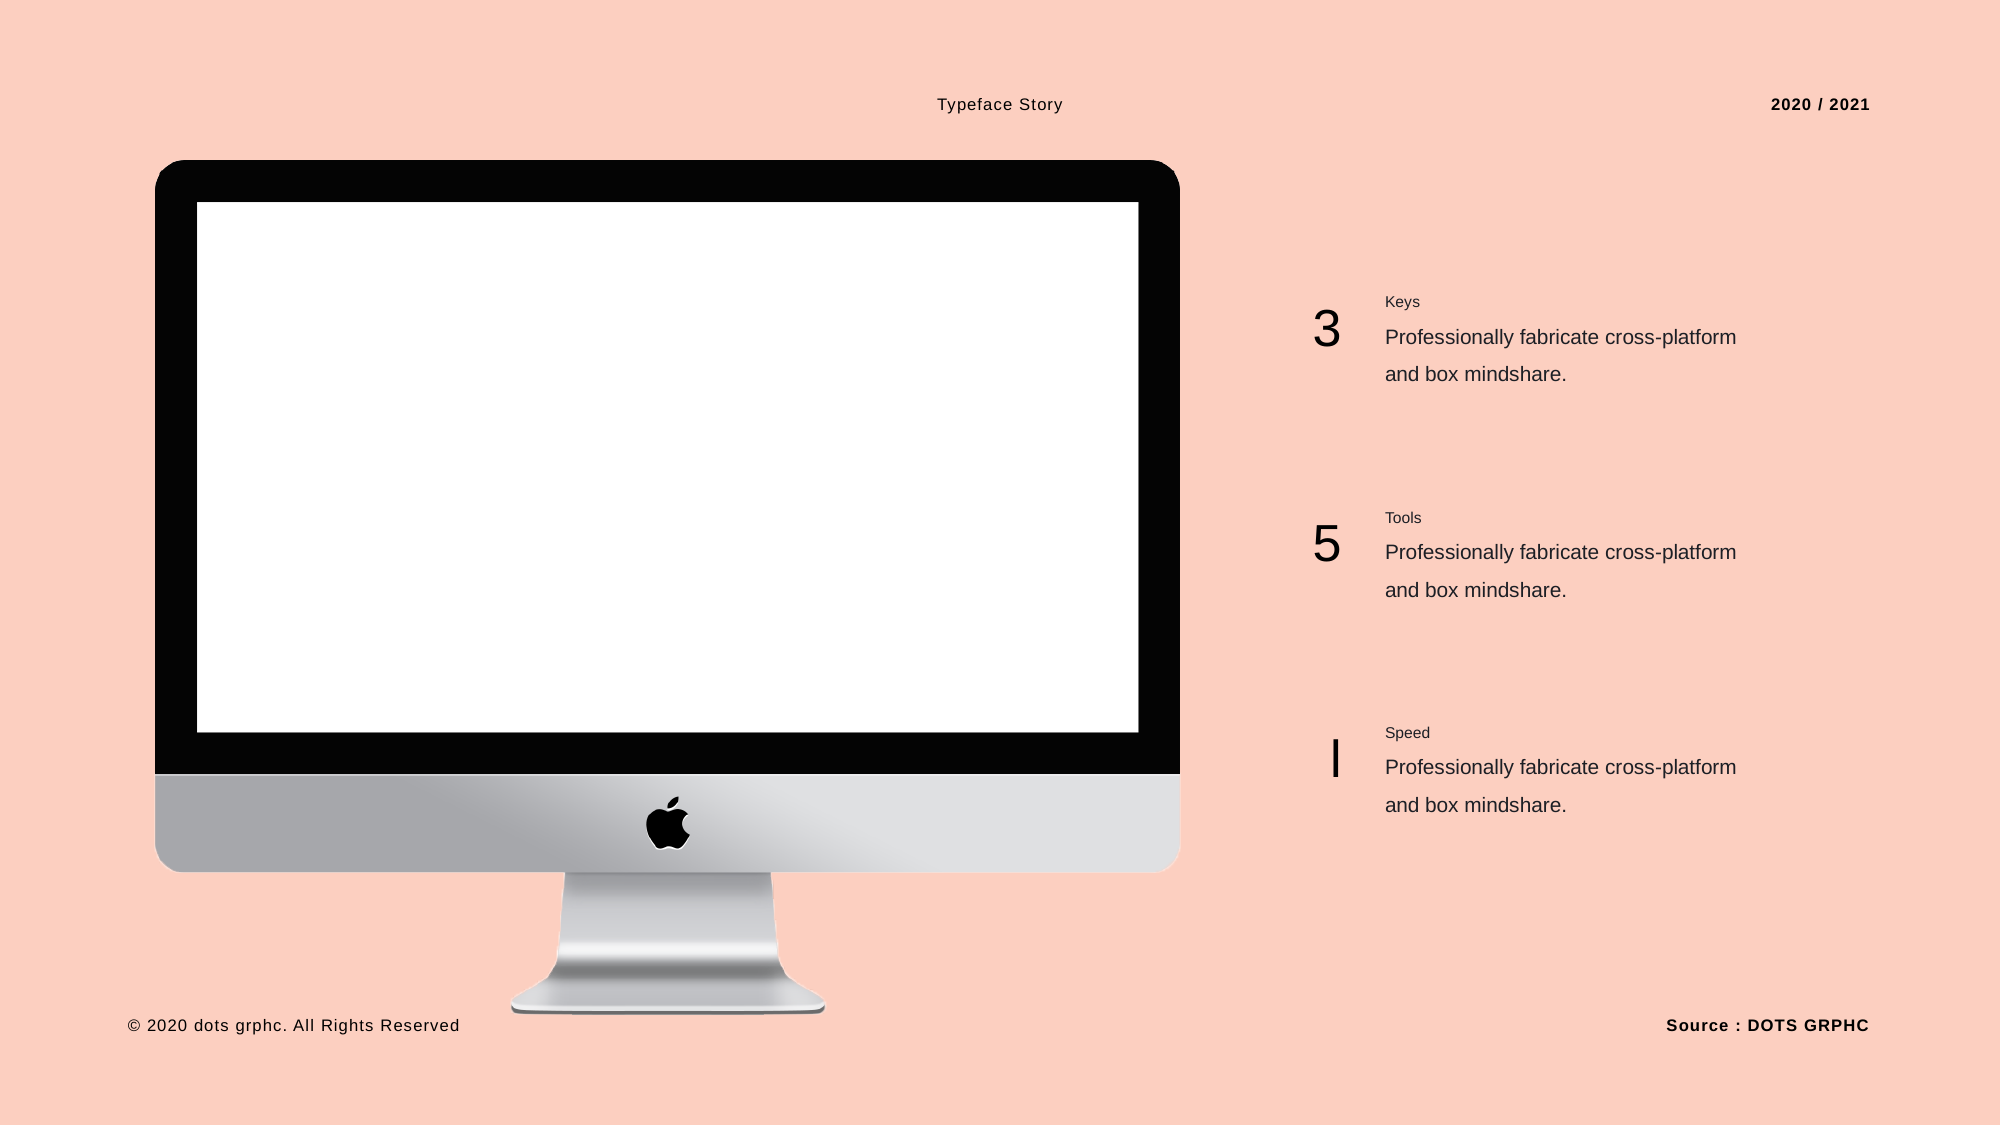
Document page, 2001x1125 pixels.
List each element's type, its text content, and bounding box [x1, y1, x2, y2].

text_box 3 [1312, 263, 1342, 357]
text_box Keys Professionally fabricate cross-platform and box mindshare. [1385, 282, 1737, 386]
picture [0, 65, 1552, 1060]
text_box Tools Professionally fabricate cross-platform and box mindshare. [1385, 498, 1737, 602]
text_box l [1330, 694, 1342, 788]
text_box Typeface Story [881, 86, 1119, 122]
text_box © 2020 dots grphc. All Rights Reserved [113, 1007, 490, 1043]
text_box Source : DOTS GRPHC [1538, 1007, 1884, 1042]
text_box 5 [1312, 478, 1342, 573]
text_box Speed Professionally fabricate cross-platform and box mindshare. [1385, 713, 1737, 817]
text_box 2020 / 2021 [1688, 86, 1885, 122]
